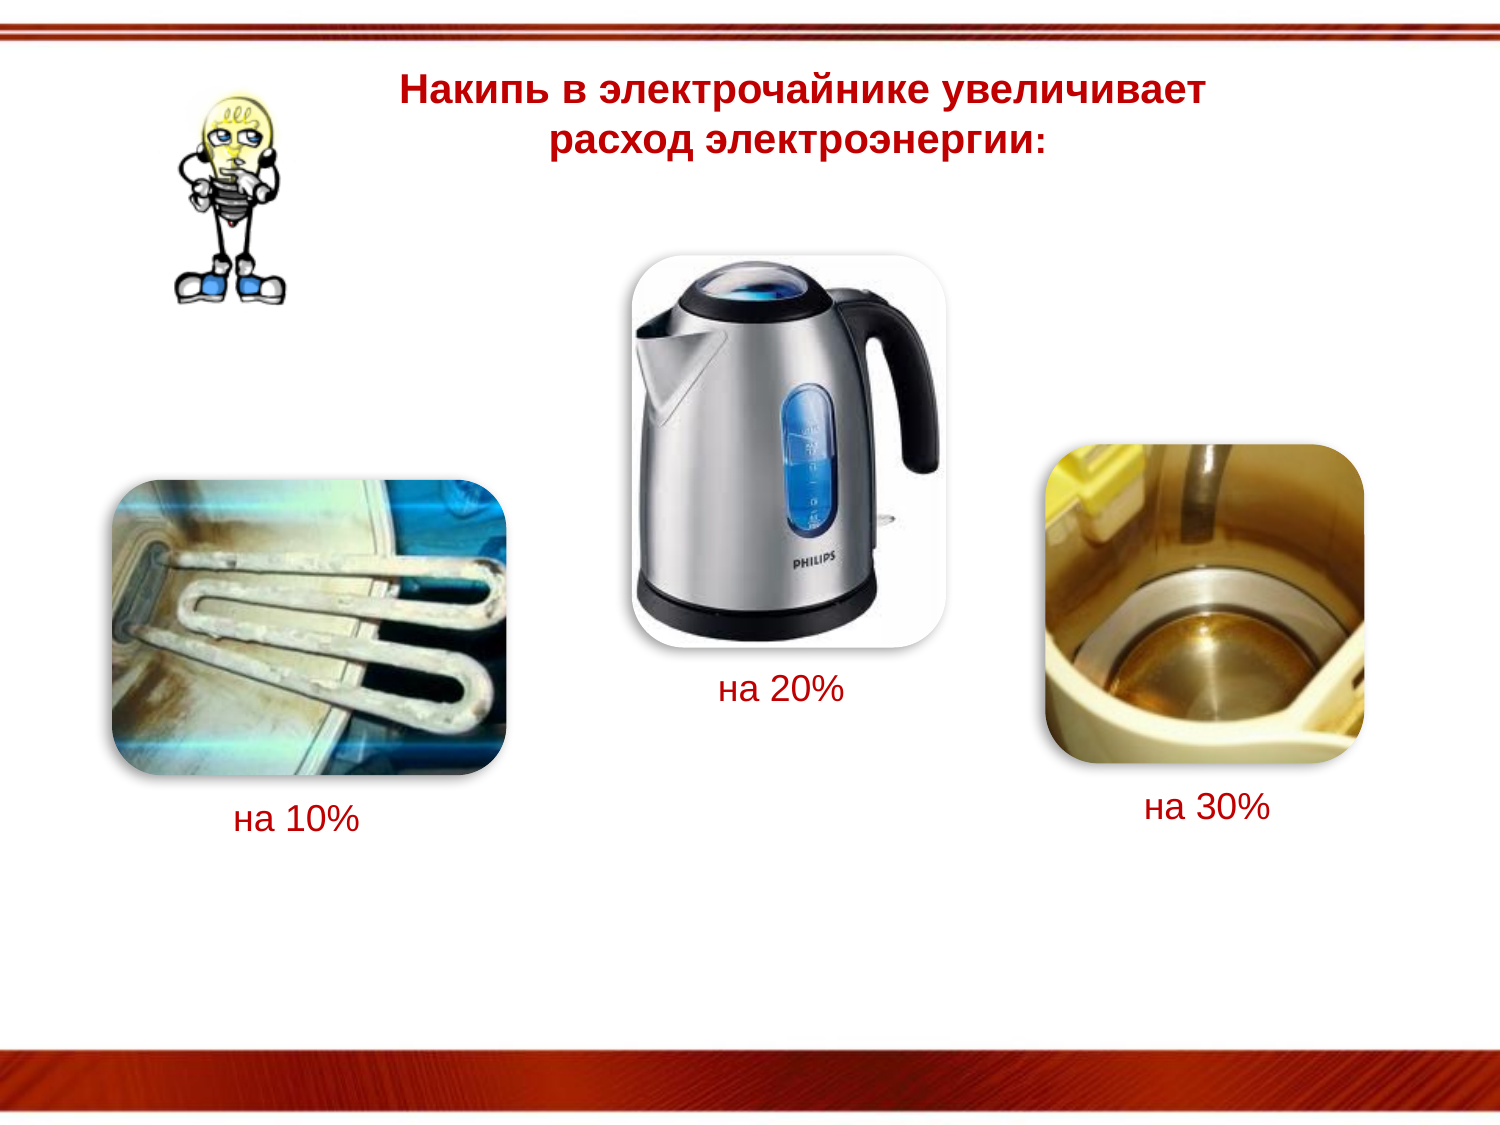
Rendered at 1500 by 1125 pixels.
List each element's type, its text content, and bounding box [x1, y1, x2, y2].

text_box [631, 255, 947, 763]
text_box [1045, 444, 1365, 836]
picture [0, 0, 1500, 1125]
text_box Накипь в электрочайнике увеличивает расход электроэнергии: [360, 54, 1247, 215]
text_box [111, 479, 507, 848]
